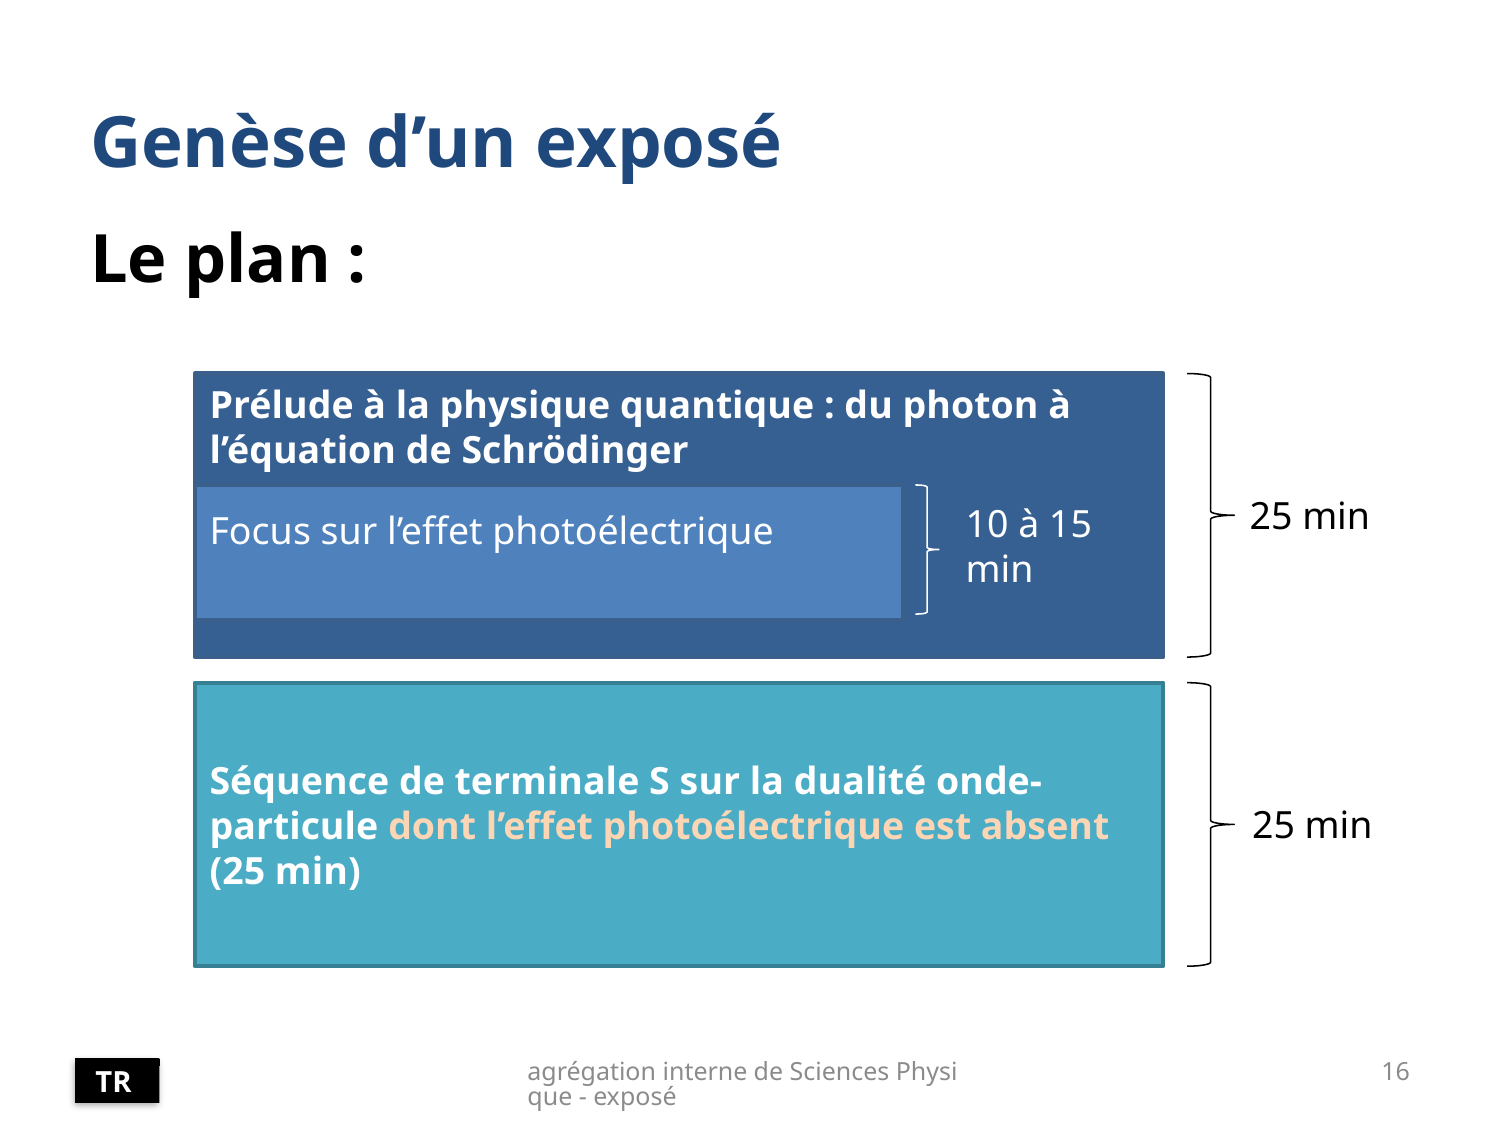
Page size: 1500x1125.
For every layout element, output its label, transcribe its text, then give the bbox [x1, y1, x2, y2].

text_box 25 min [1234, 484, 1386, 545]
text_box Focus sur l’effet photoélectrique [193, 483, 906, 622]
text_box Séquence de terminale S sur la dualité onde-particule dont l’effet photoélectrique est absent (25 min) [193, 681, 1165, 968]
text_box [915, 484, 940, 615]
text_box 25 min [1237, 794, 1388, 854]
text_box [1187, 681, 1236, 967]
title Genèse d’un exposé [75, 45, 1425, 233]
text_box [1187, 372, 1234, 658]
slide_number 16 [1074, 1042, 1425, 1103]
text_box 10 à 15 min [950, 492, 1108, 598]
slide_number TR [75, 1058, 160, 1103]
list Le plan : [75, 233, 1425, 1005]
text_box Prélude à la physique quantique : du photon à l’équation de Schrödinger [193, 371, 1165, 659]
footer agrégation interne de Sciences Physique - exposé [512, 1042, 988, 1103]
